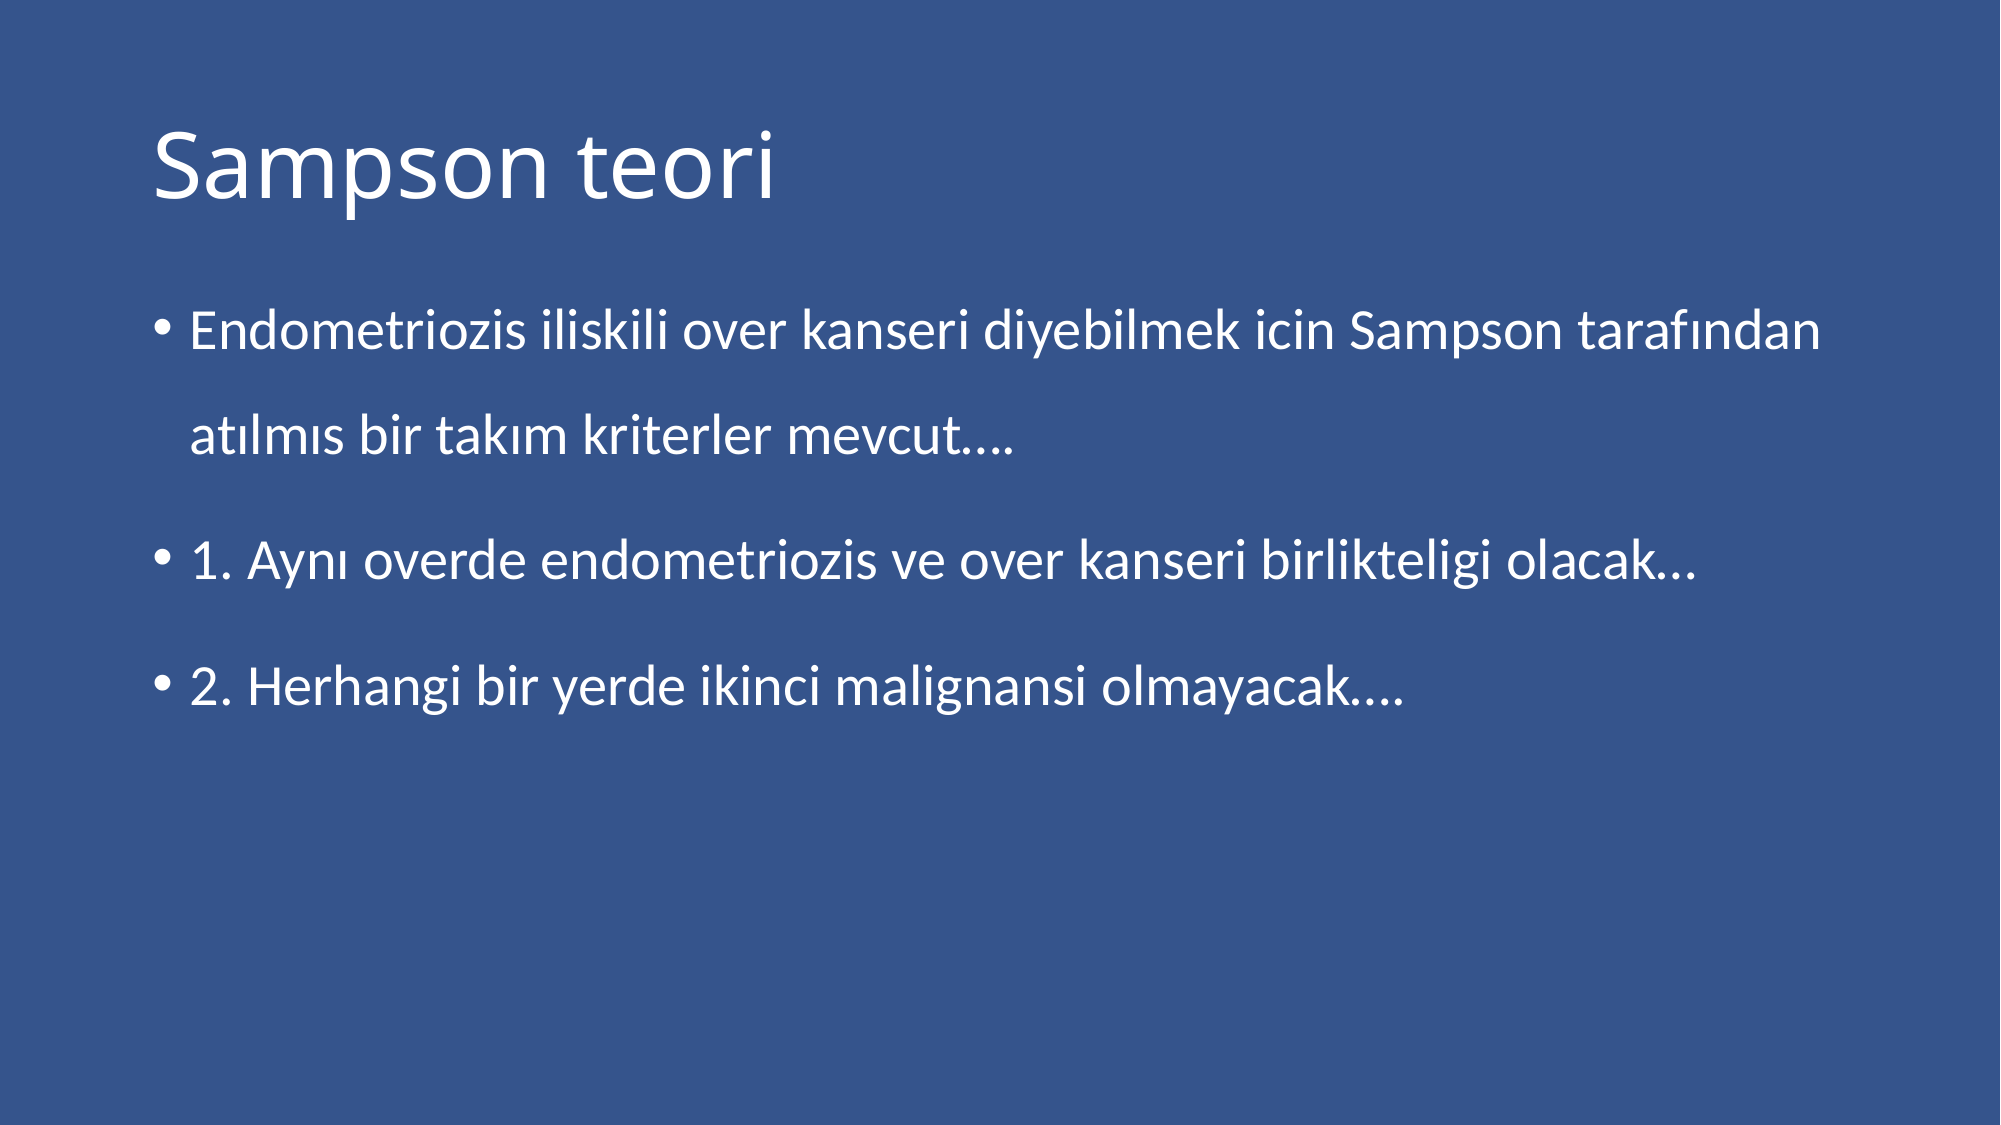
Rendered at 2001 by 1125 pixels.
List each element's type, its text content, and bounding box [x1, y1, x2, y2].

list Endometriozis iliskili over kanseri diyebilmek icin Sampson tarafından atılmıs bir takım kriterler mevcut…. 1. Aynı overde endometriozis ve over kanseri birlikteligi olacak… 2. Herhangi bir yerde ikinci malignansi olmayacak…. [137, 248, 1863, 1014]
title Sampson teori [137, 59, 1863, 248]
